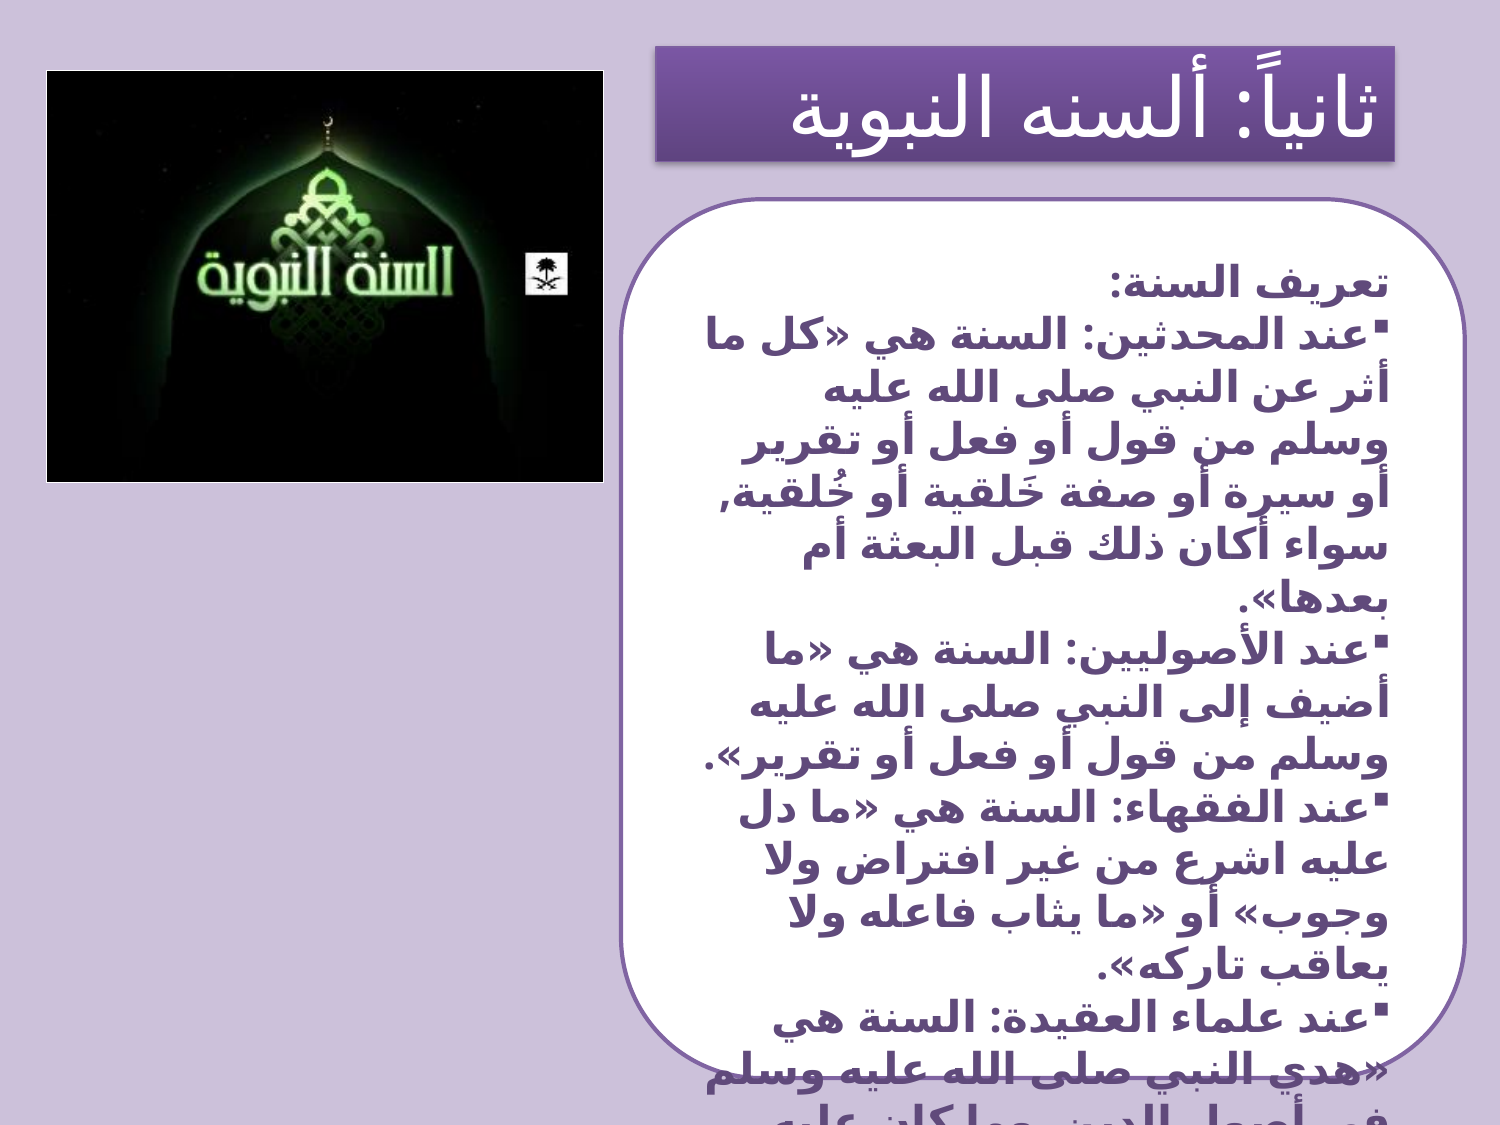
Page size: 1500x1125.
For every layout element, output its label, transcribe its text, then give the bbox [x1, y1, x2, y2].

picture [46, 70, 604, 484]
text_box ثانياً: ألسنه النبوية [655, 46, 1395, 162]
text_box [618, 197, 1467, 1054]
text_box تعريف السنة: عند المحدثين: السنة هي «كل ما أثر عن النبي صلى الله عليه وسلم من قول أو فعل أو تقرير أو سيرة أو صفة خَلقية أو خُلقية, سواء أكان ذلك قبل البعثة أم بعدها». عند الأصوليين: السنة هي «ما أضيف إلى النبي صلى الله عليه وسلم من قول أو فعل أو تقرير». عند الفقهاء: السنة هي «ما دل عليه اشرع من غير افتراض ولا وجوب» أو «ما يثاب فاعله ولا يعاقب تاركه». عند علماء العقيدة: السنة هي «هدي النبي صلى الله عليه وسلم في أصول الدين, وما كان عليه من العلم والعمل والهدى, وما شرعه أو أقره مقابل البدع والمحدثات في الدين». [679, 246, 1407, 1125]
